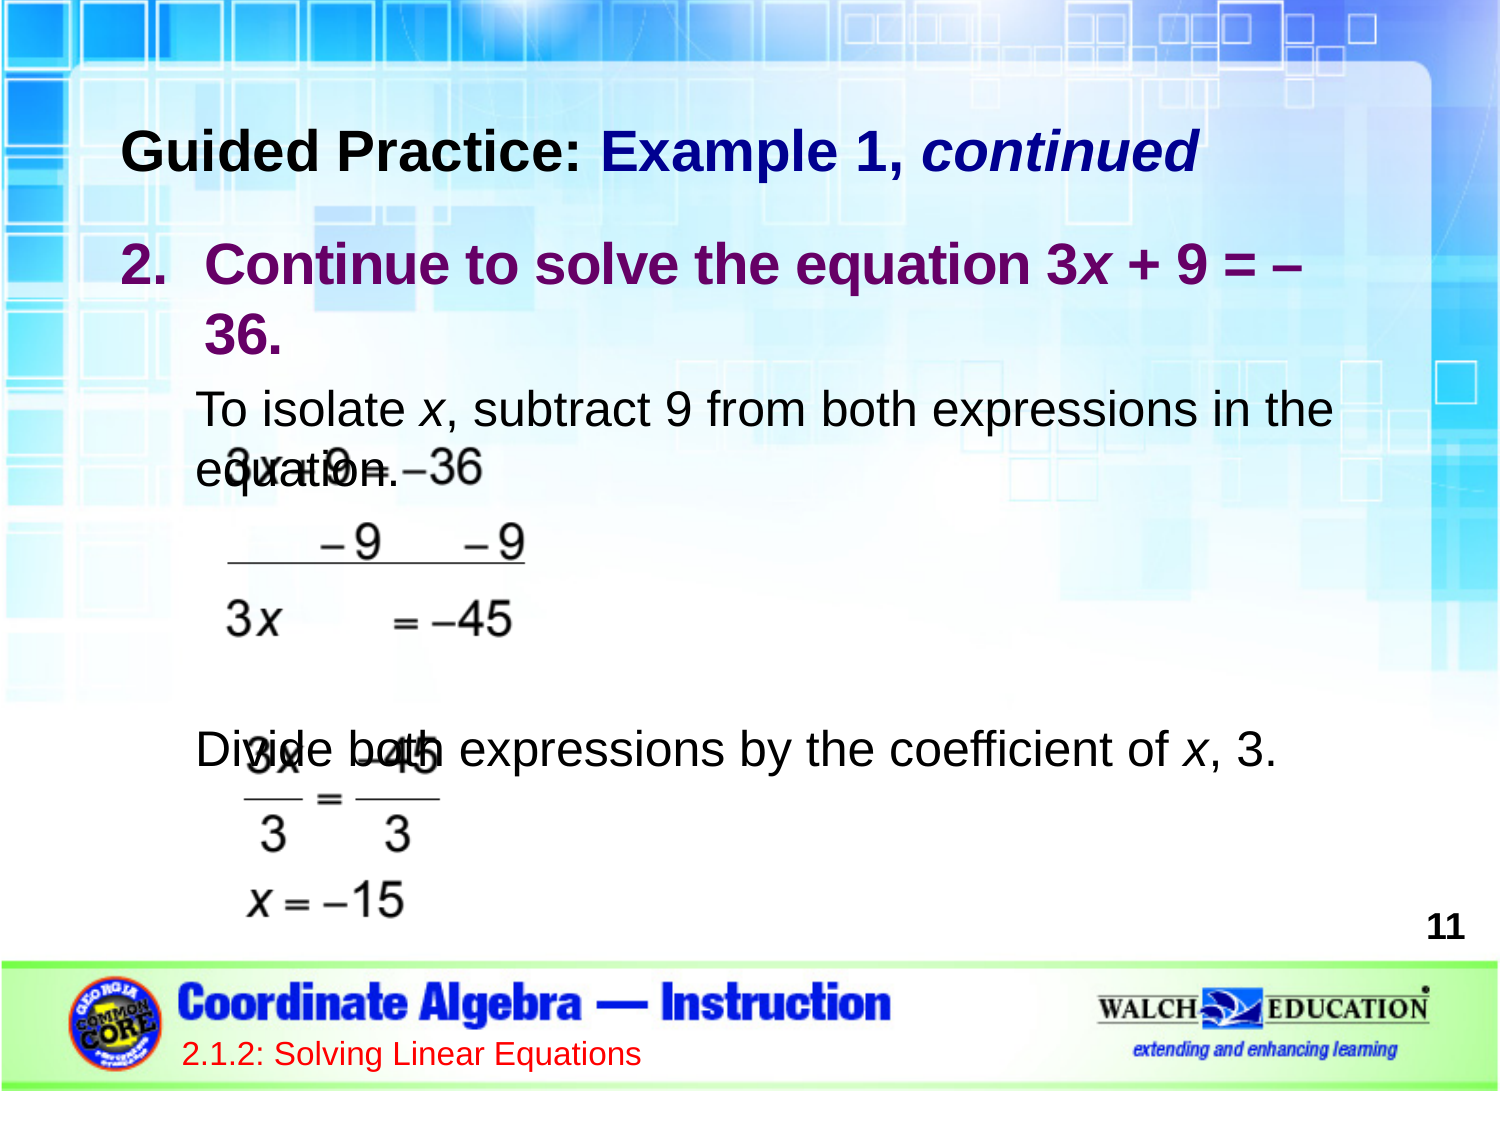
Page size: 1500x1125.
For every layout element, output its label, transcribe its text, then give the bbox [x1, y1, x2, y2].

subtitle Guided Practice: Example 1, continued Continue to solve the equation 3x + 9 = –36. To isolate x, subtract 9 from both expressions in the equation. Divide both expressions by the coefficient of x, 3. [105, 105, 1394, 925]
list 2.1.2: Solving Linear Equations [166, 1024, 1074, 1068]
slide_number 11 [1361, 901, 1481, 949]
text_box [223, 441, 528, 638]
picture [1, 0, 1500, 1091]
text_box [240, 722, 442, 919]
